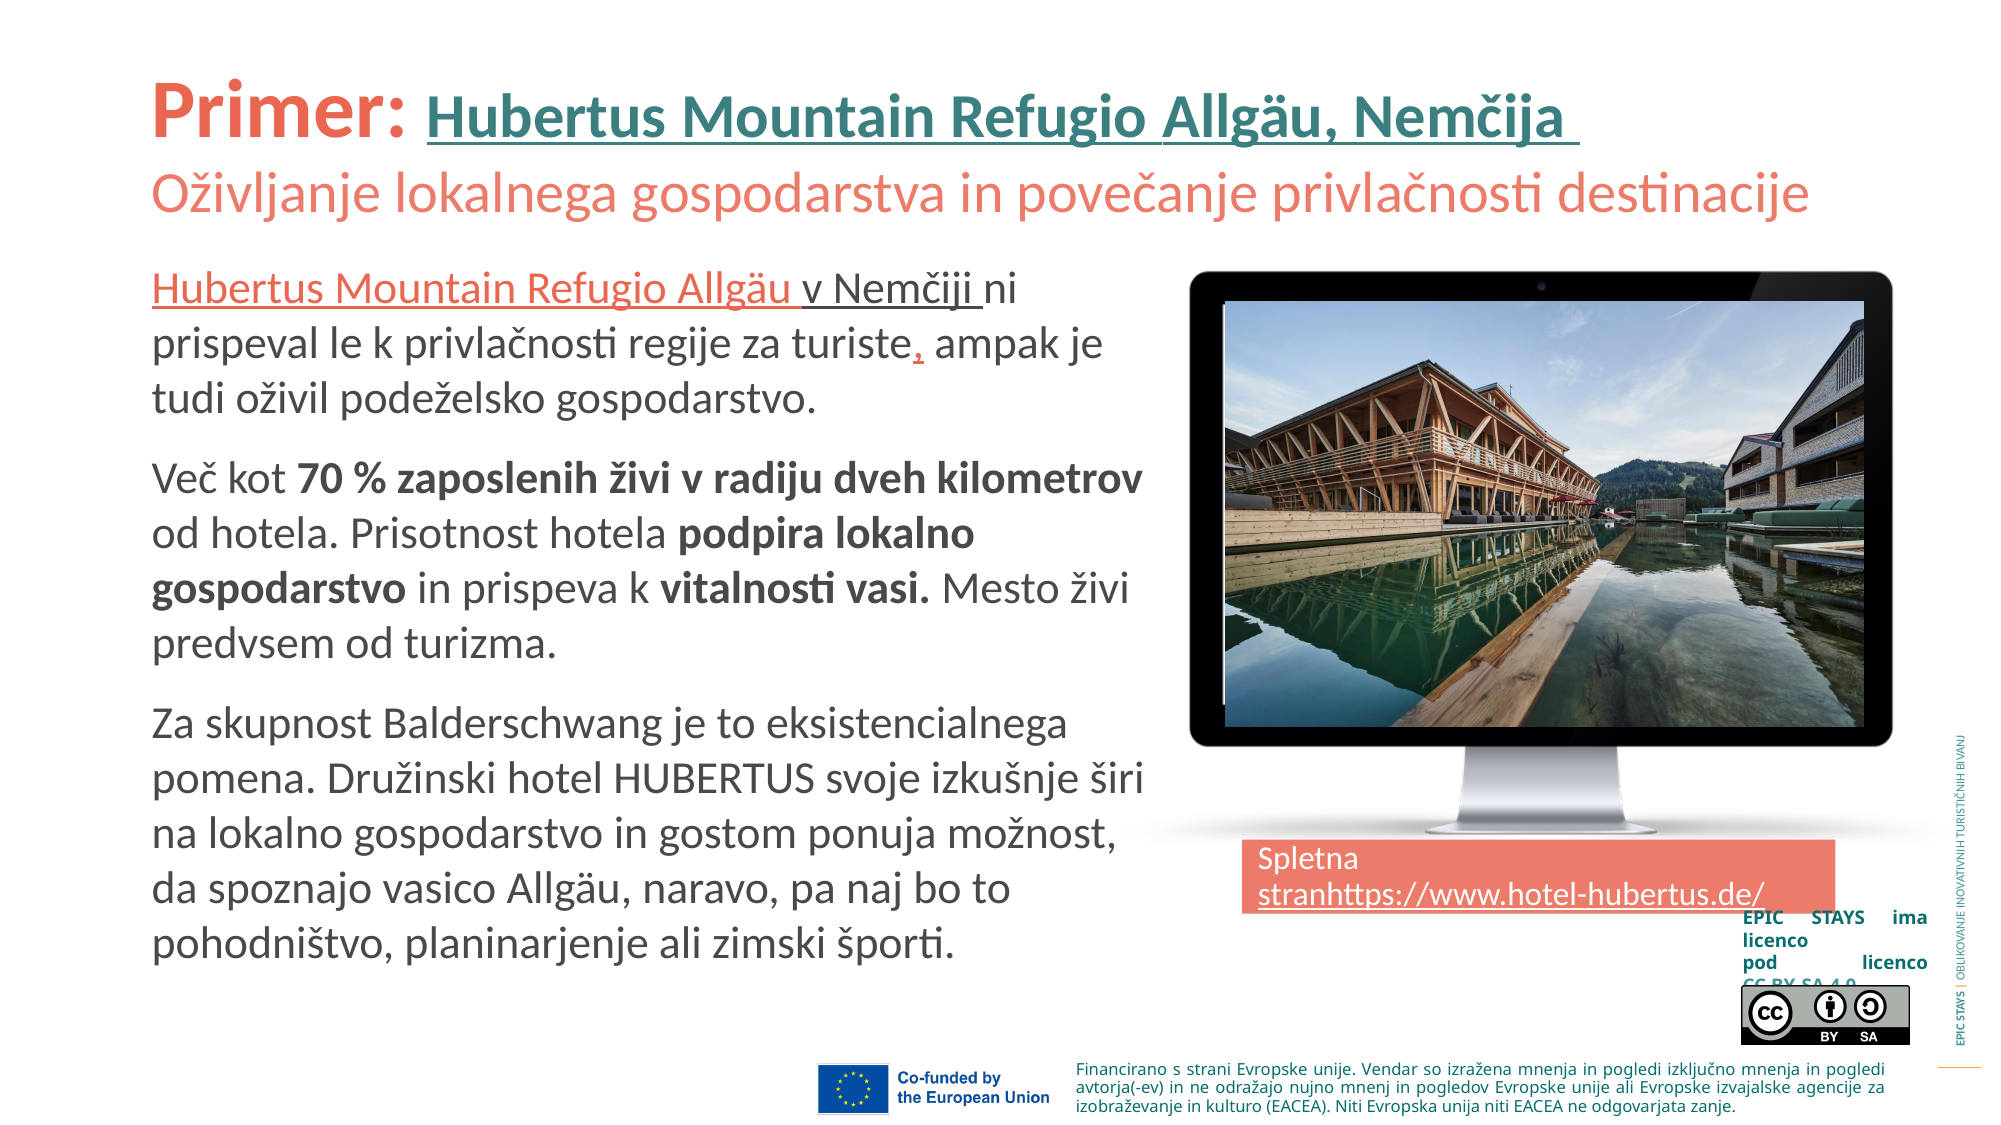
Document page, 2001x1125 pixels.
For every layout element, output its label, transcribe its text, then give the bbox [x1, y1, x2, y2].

text_box Financirano s strani Evropske unije. Vendar so izražena mnenja in pogledi izključno mnenja in pogledi avtorja(-ev) in ne odražajo nujno mnenj in pogledov Evropske unije ali Evropske izvajalske agencije za izobraževanje in kulturo (EACEA). Niti Evropska unija niti EACEA ne odgovarjata zanje. [1061, 1053, 1902, 1123]
text_box Spletna stranhttps://www.hotel-hubertus.de/ [1243, 839, 1836, 914]
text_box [1727, 922, 1943, 1045]
picture [814, 1062, 1067, 1116]
list Hubertus Mountain Refugio Allgäu v Nemčiji ni prispeval le k privlačnosti regije za turiste, ampak je tudi oživil podeželsko gospodarstvo. Več kot 70 % zaposlenih živi v radiju dveh kilometrov od hotela. Prisotnost hotela podpira lokalno gospodarstvo in prispeva k vitalnosti vasi. Mesto živi predvsem od turizma. Za skupnost Balderschwang je to eksistencialnega pomena. Družinski hotel HUBERTUS svoje izkušnje širi na lokalno gospodarstvo in gostom ponuja možnost, da spoznajo vasico Allgäu, naravo, pa naj bo to pohodništvo, planinarjenje ali zimski športi. [136, 250, 1165, 825]
picture [1090, 233, 1991, 887]
list Primer: Hubertus Mountain Refugio Allgäu, Nemčija Oživljanje lokalnega gospodarstva in povečanje privlačnosti destinacije [136, 46, 1952, 179]
